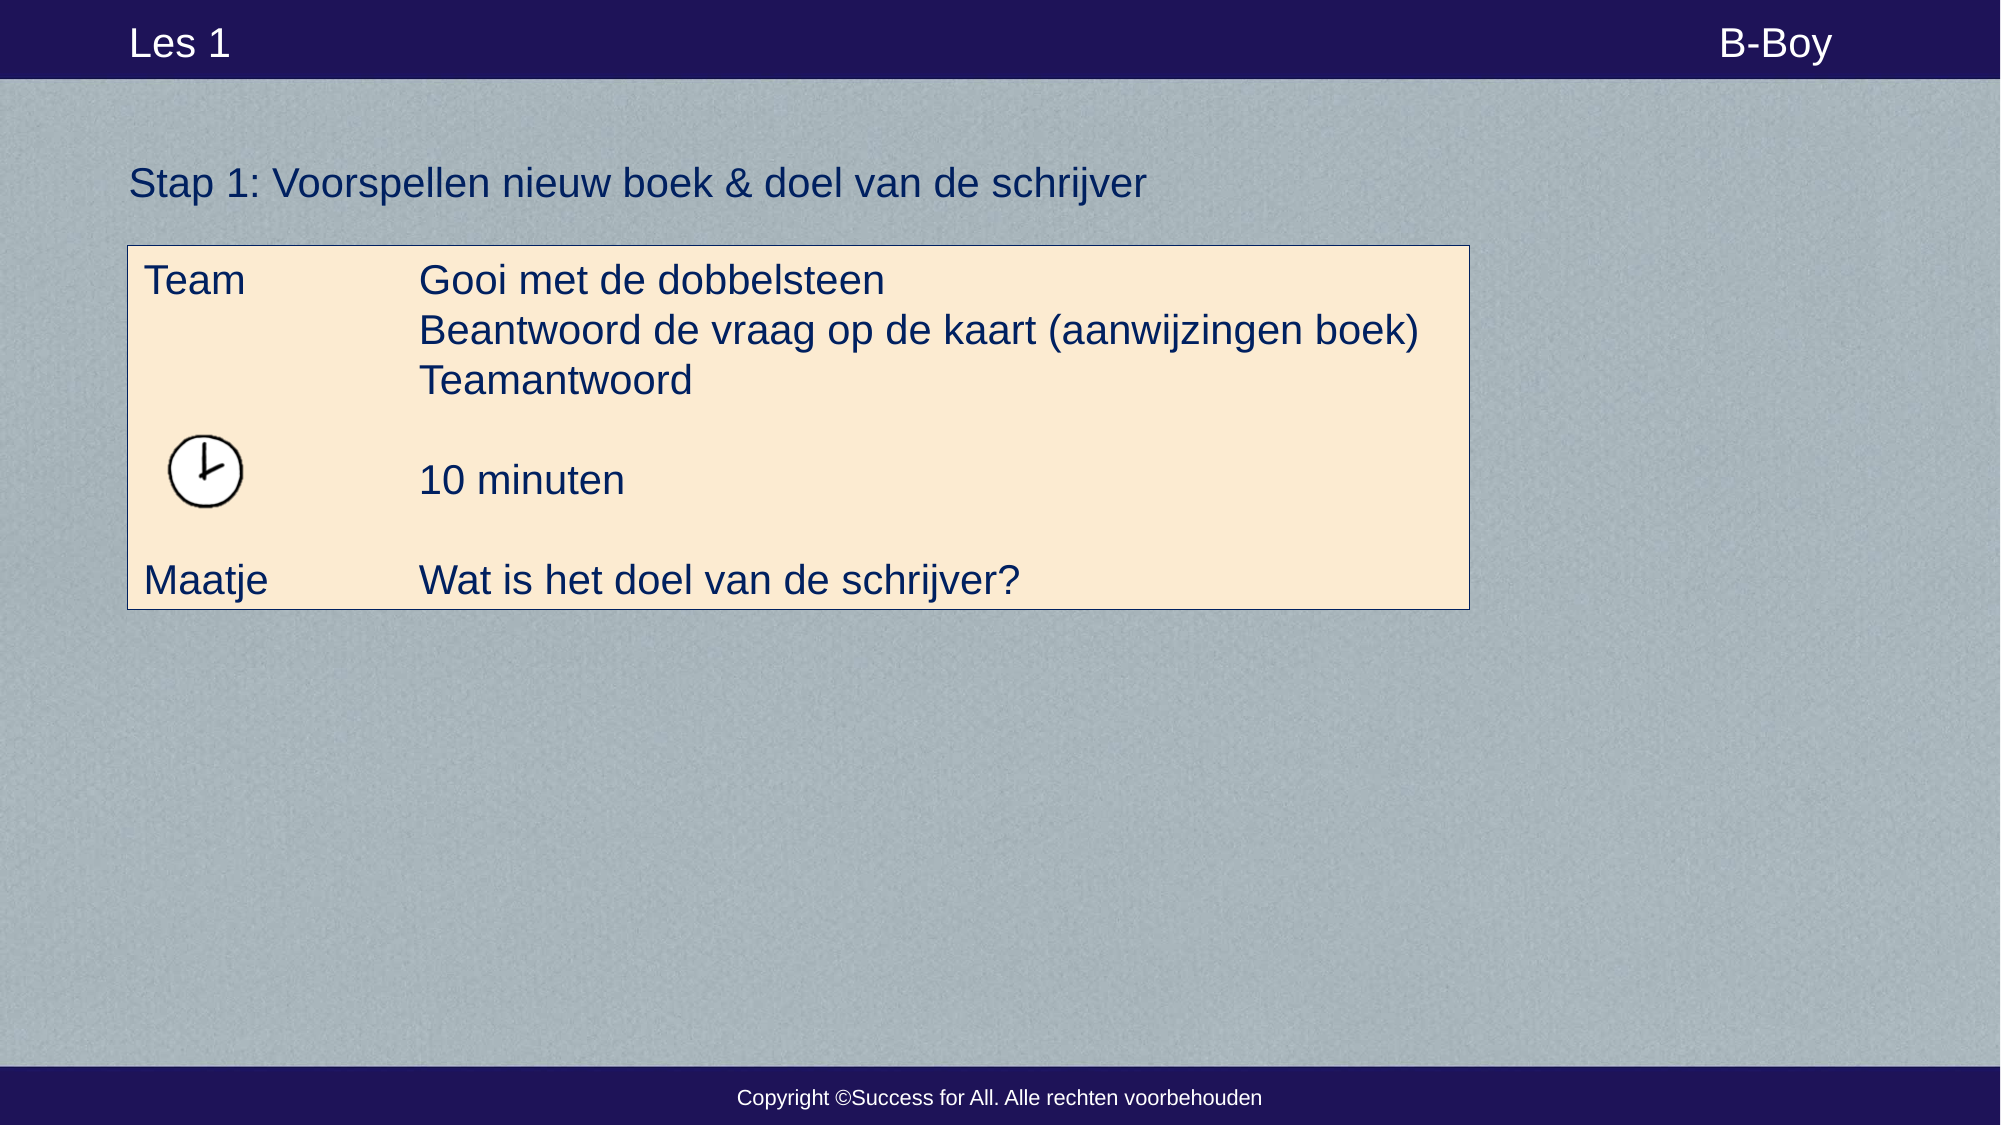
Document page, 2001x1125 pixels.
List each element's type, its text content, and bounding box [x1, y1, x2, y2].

text_box Les 1 [114, 8, 354, 73]
text_box B-Boy [670, 8, 1848, 123]
text_box Stap 1: Voorspellen nieuw boek & doel van de schrijver [113, 148, 1635, 214]
picture [0, 0, 2001, 1125]
text_box Copyright ©Success for All. Alle rechten voorbehouden [0, 1076, 2000, 1125]
text_box Team Gooi met de dobbelsteen Beantwoord de vraag op de kaart (aanwijzingen boek) Teamantwoord 10 minuten Maatje Wat is het doel van de schrijver? [127, 245, 1470, 610]
